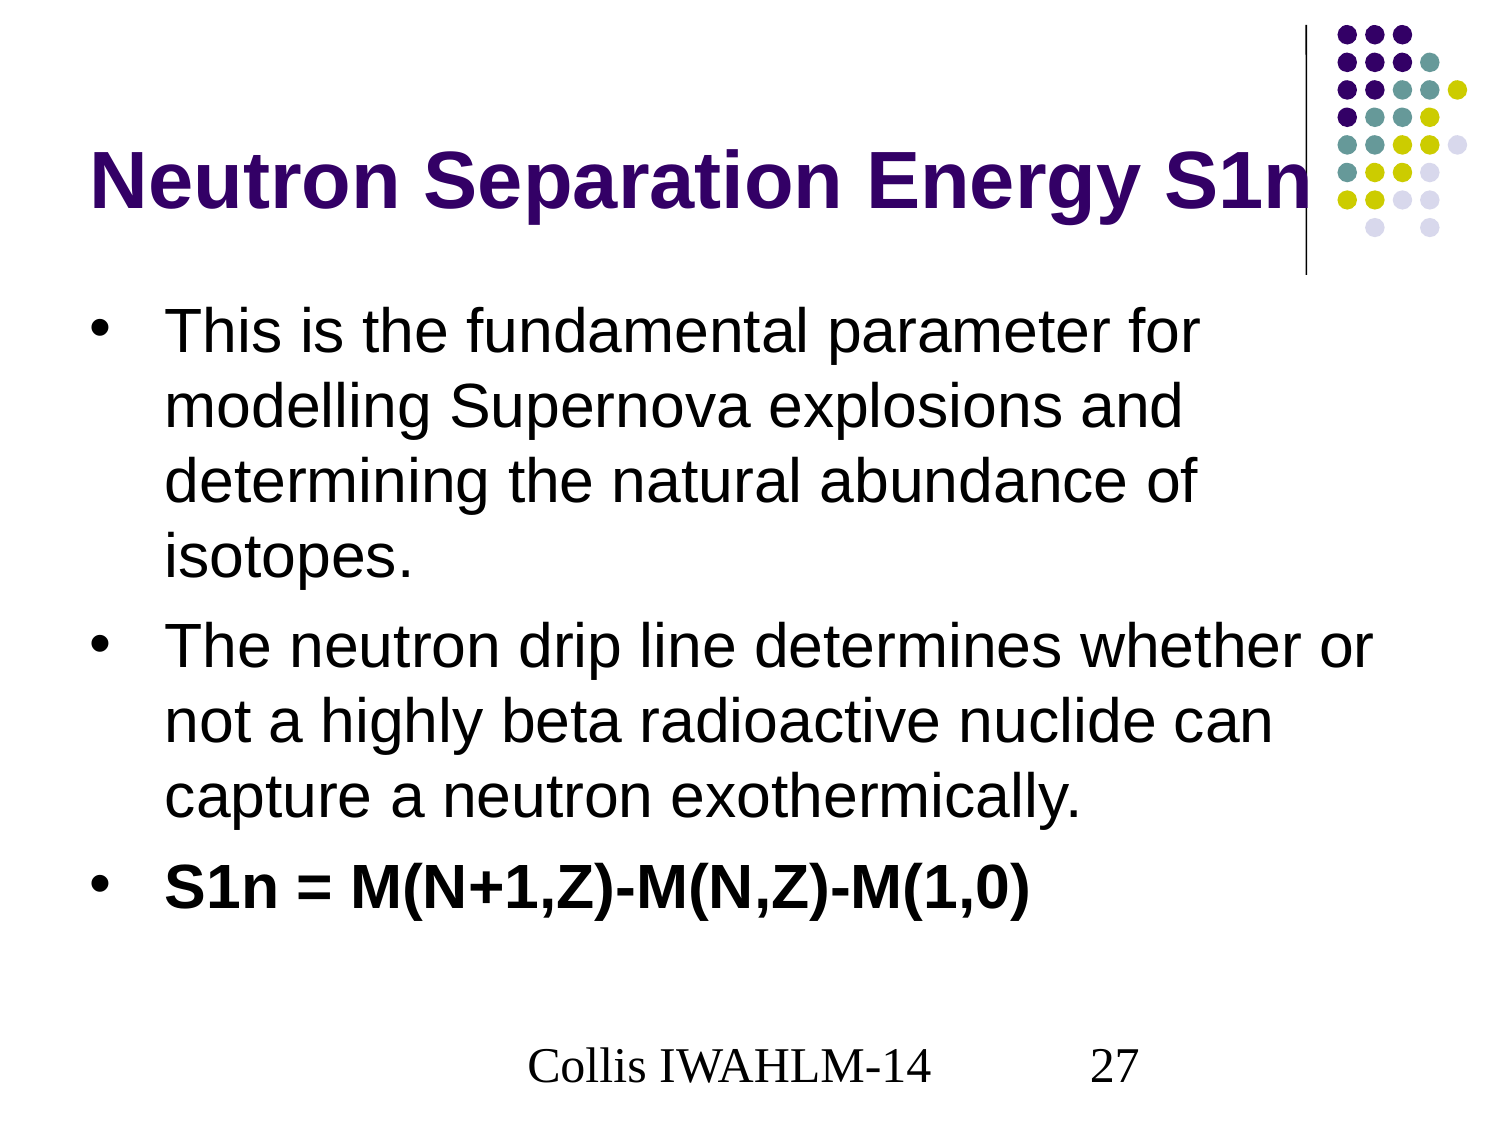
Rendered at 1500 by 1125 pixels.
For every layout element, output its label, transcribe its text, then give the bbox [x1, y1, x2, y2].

title Neutron Separation Energy S1n [75, 20, 1365, 233]
footer Collis IWAHLM-14 [512, 1025, 988, 1101]
list This is the fundamental parameter for modelling Supernova explosions and determining the natural abundance of isotopes. The neutron drip line determines whether or not a highly beta radioactive nuclide can capture a neutron exothermically. S1n = M(N+1,Z)-M(N,Z)-M(1,0) [75, 282, 1425, 1006]
slide_number 27 [1074, 1025, 1425, 1101]
